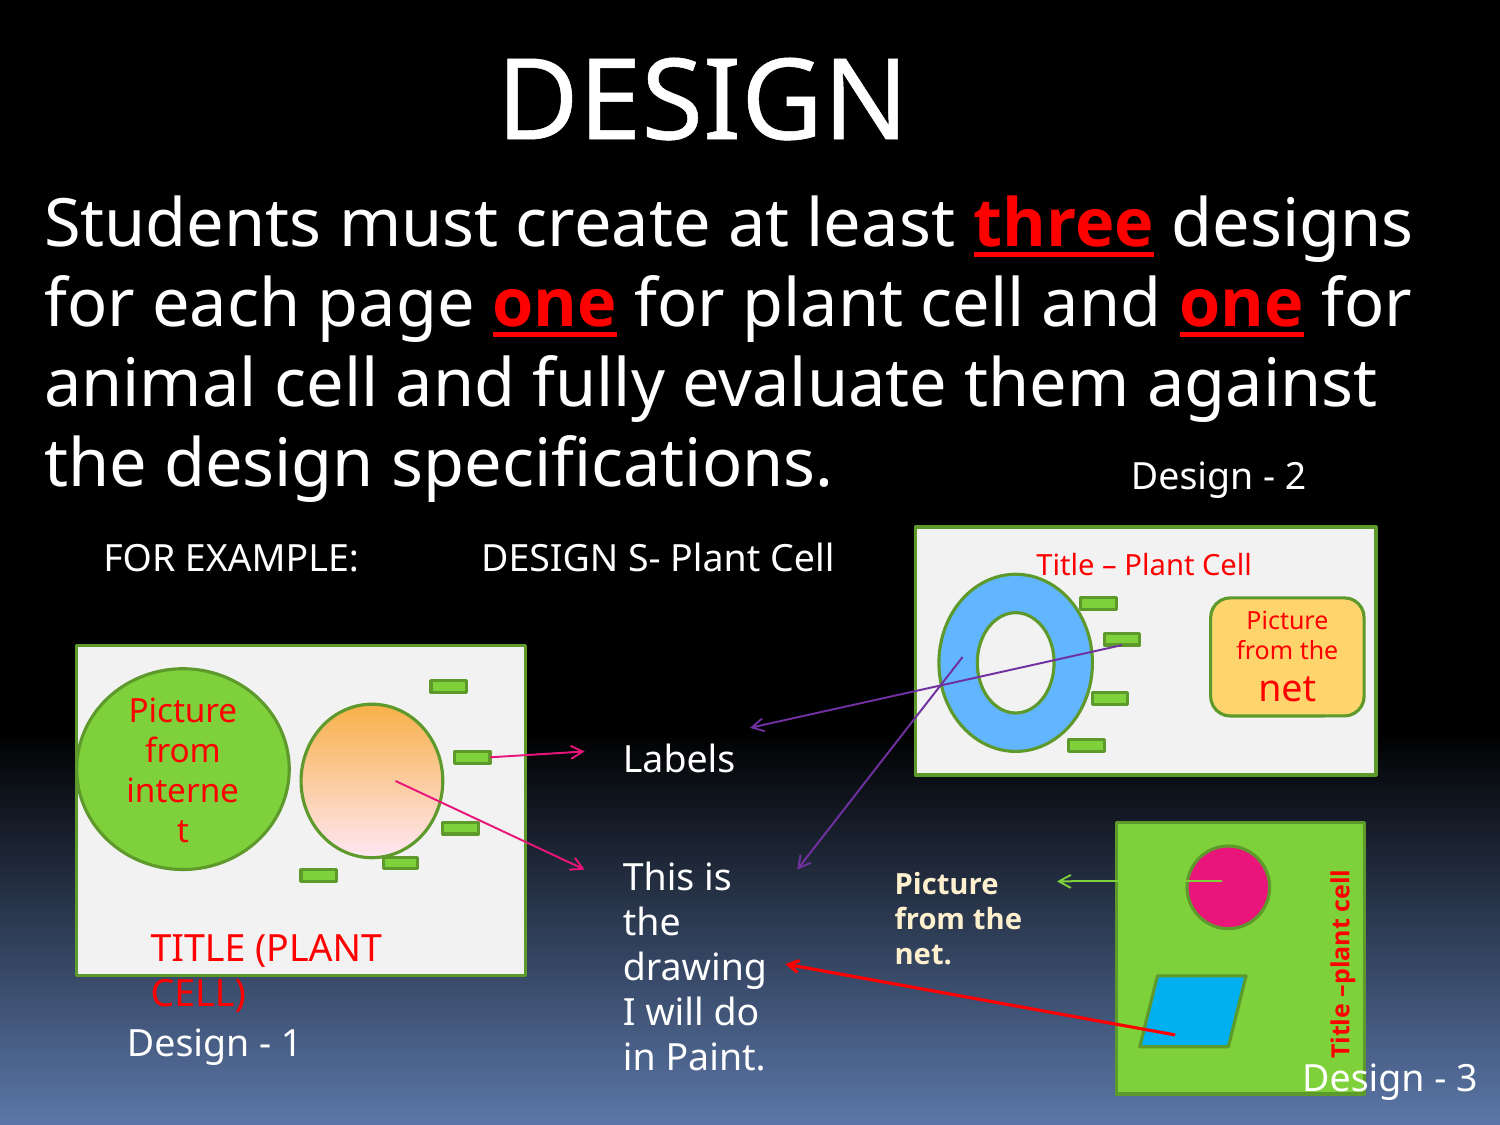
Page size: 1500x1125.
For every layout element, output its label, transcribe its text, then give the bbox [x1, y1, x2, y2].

text_box Picture from internet [75, 667, 291, 872]
text_box This is the drawing I will do in Paint. [608, 845, 798, 1086]
text_box Design - 3 [1287, 1046, 1500, 1107]
text_box Students must create at least three designs for each page one for plant cell and one for animal cell and fully evaluate them against the design specifications. [29, 172, 1483, 508]
text_box [1138, 974, 1248, 1049]
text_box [489, 750, 586, 758]
text_box Design - 1 [112, 1011, 325, 1072]
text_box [784, 963, 1176, 1036]
text_box [299, 868, 338, 883]
text_box [1103, 632, 1141, 647]
text_box [75, 644, 527, 977]
text_box [453, 750, 482, 765]
text_box [1185, 844, 1272, 931]
text_box [972, 738, 1059, 753]
text_box [1115, 821, 1366, 1096]
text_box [395, 780, 585, 870]
text_box [1067, 738, 1106, 753]
text_box Design - 2 [1116, 444, 1329, 505]
text_box [940, 572, 1091, 636]
text_box TITLE (PLANT CELL) [135, 916, 491, 1022]
text_box Labels [608, 727, 786, 788]
text_box FOR EXAMPLE: [88, 527, 466, 587]
text_box Title – Plant Cell [1021, 538, 1317, 589]
text_box [1079, 596, 1118, 611]
text_box Title –plant cell [1316, 834, 1362, 1046]
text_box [749, 644, 1123, 729]
text_box [914, 525, 1378, 777]
text_box [429, 679, 468, 694]
text_box Picture from the net [1209, 596, 1366, 718]
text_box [796, 738, 963, 870]
text_box DESIGN [242, 19, 1164, 170]
text_box [299, 702, 444, 860]
text_box DESIGN S- Plant Cell [466, 527, 914, 587]
text_box Picture from the net. [879, 857, 1046, 954]
text_box [382, 856, 386, 870]
